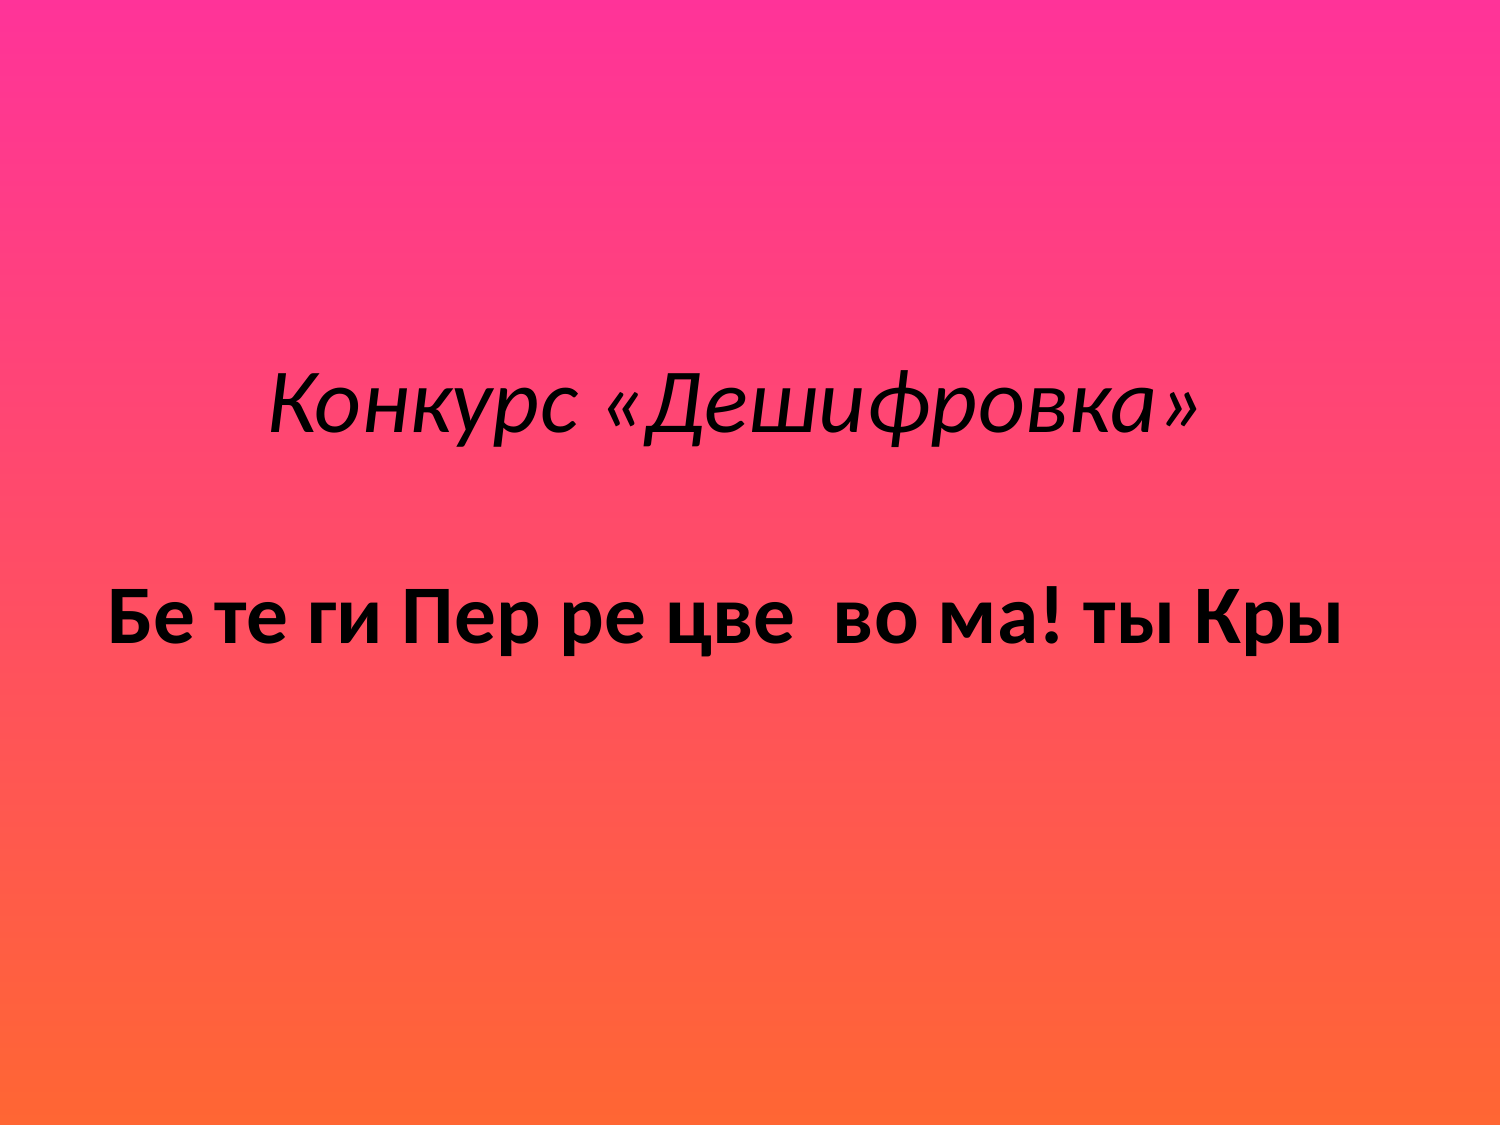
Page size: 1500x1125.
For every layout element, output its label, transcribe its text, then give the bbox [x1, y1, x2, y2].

title Конкурс «Дешифровка» Бе те ги Пер ре цве во ма! ты Кры [46, 45, 1425, 1067]
